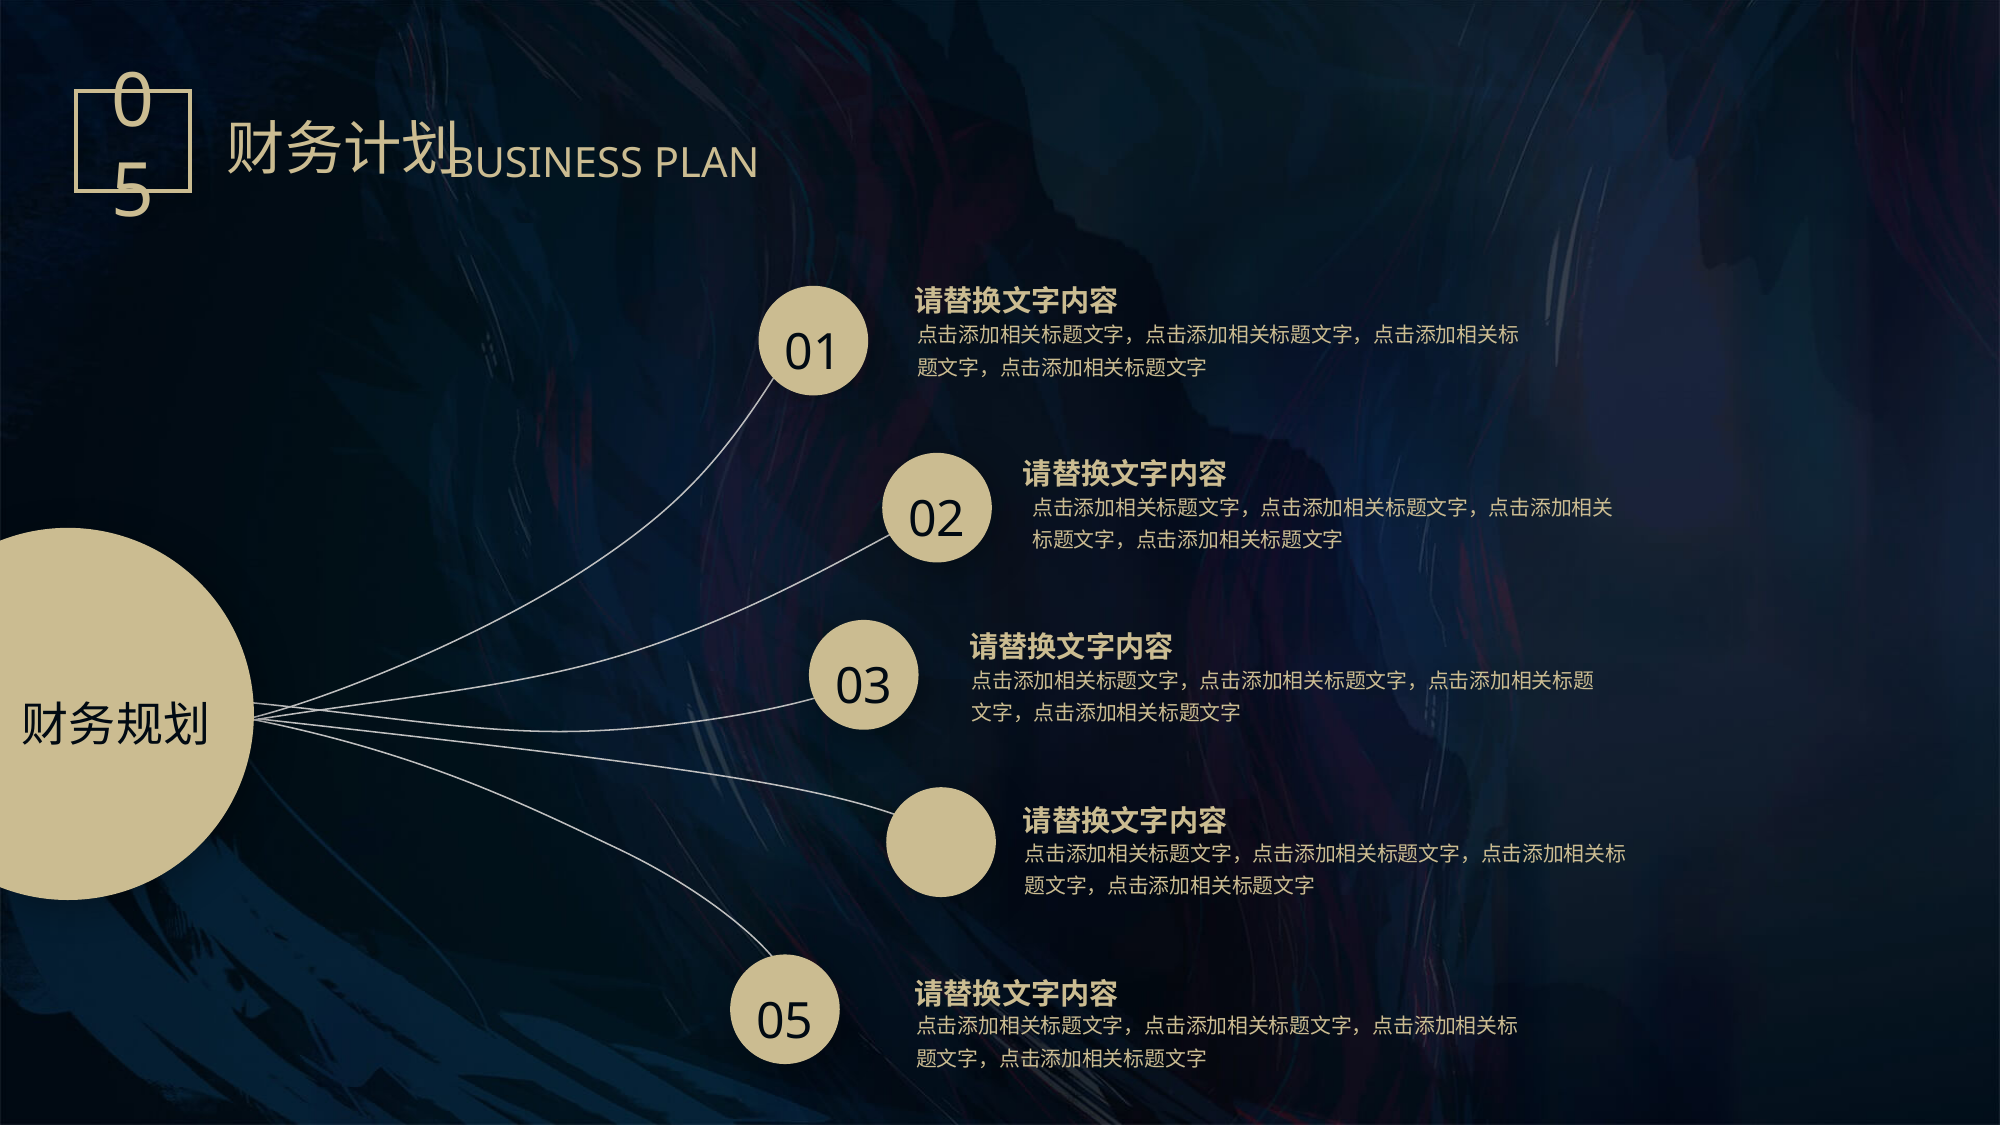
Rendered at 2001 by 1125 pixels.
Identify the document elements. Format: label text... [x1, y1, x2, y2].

text_box 04 [940, 787, 996, 898]
text_box 请替换文字内容 [954, 611, 1189, 671]
text_box 请替换文字内容 [1008, 784, 1243, 844]
text_box 05 [730, 971, 840, 1065]
text_box 02 [940, 452, 992, 563]
text_box 点击添加相关标题文字，点击添加相关标题文字，点击添加相关标题文字，点击添加相关标题文字 [902, 307, 1544, 387]
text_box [247, 373, 940, 971]
text_box 点击添加相关标题文字，点击添加相关标题文字，点击添加相关标题文字，点击添加相关标题文字 [957, 652, 1618, 732]
text_box 请替换文字内容 [900, 264, 1134, 325]
text_box 01 [758, 285, 869, 373]
text_box 点击添加相关标题文字，点击添加相关标题文字，点击添加相关标题文字，点击添加相关标题文字 [902, 998, 1537, 1078]
text_box 点击添加相关标题文字，点击添加相关标题文字，点击添加相关标题文字，点击添加相关标题文字 [1018, 479, 1649, 559]
text_box 财务规划 [0, 527, 247, 901]
text_box 请替换文字内容 [1008, 437, 1243, 498]
text_box 点击添加相关标题文字，点击添加相关标题文字，点击添加相关标题文字，点击添加相关标题文字 [1010, 825, 1652, 905]
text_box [75, 90, 748, 195]
text_box 请替换文字内容 [900, 957, 1134, 1018]
picture [0, 0, 2000, 1125]
